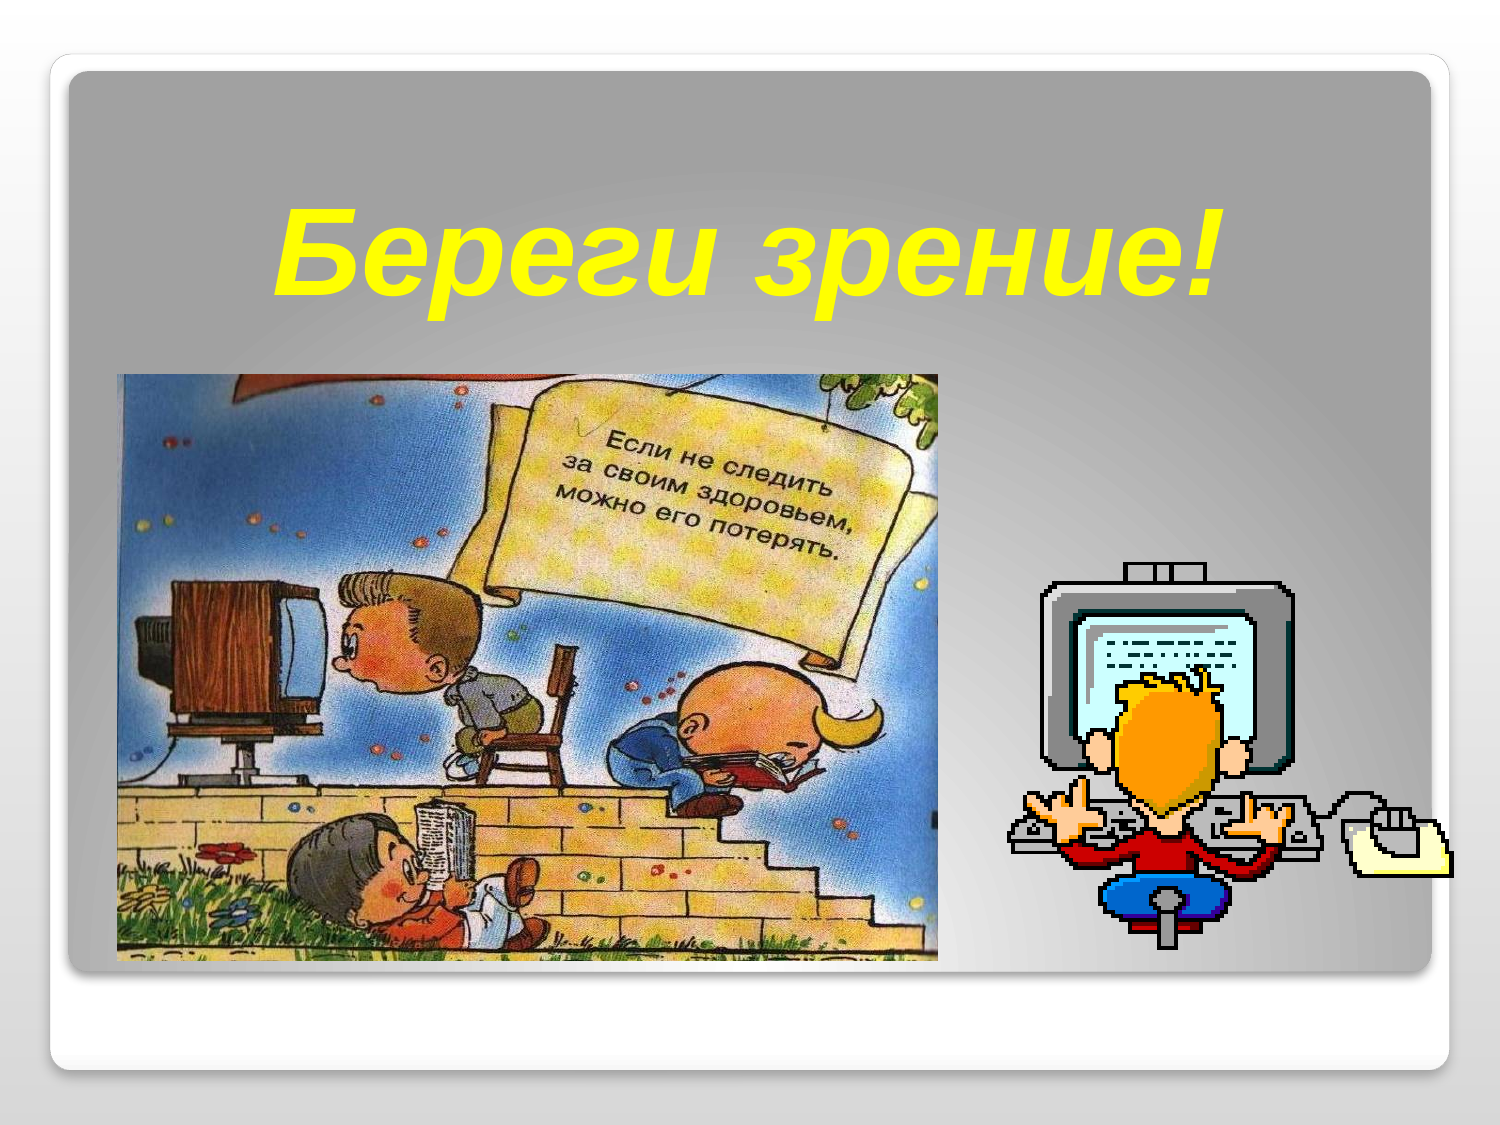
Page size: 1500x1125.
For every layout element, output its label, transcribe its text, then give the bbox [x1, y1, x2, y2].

title Береги зрение! [75, 43, 1425, 329]
picture [1007, 562, 1454, 950]
picture [116, 374, 938, 962]
